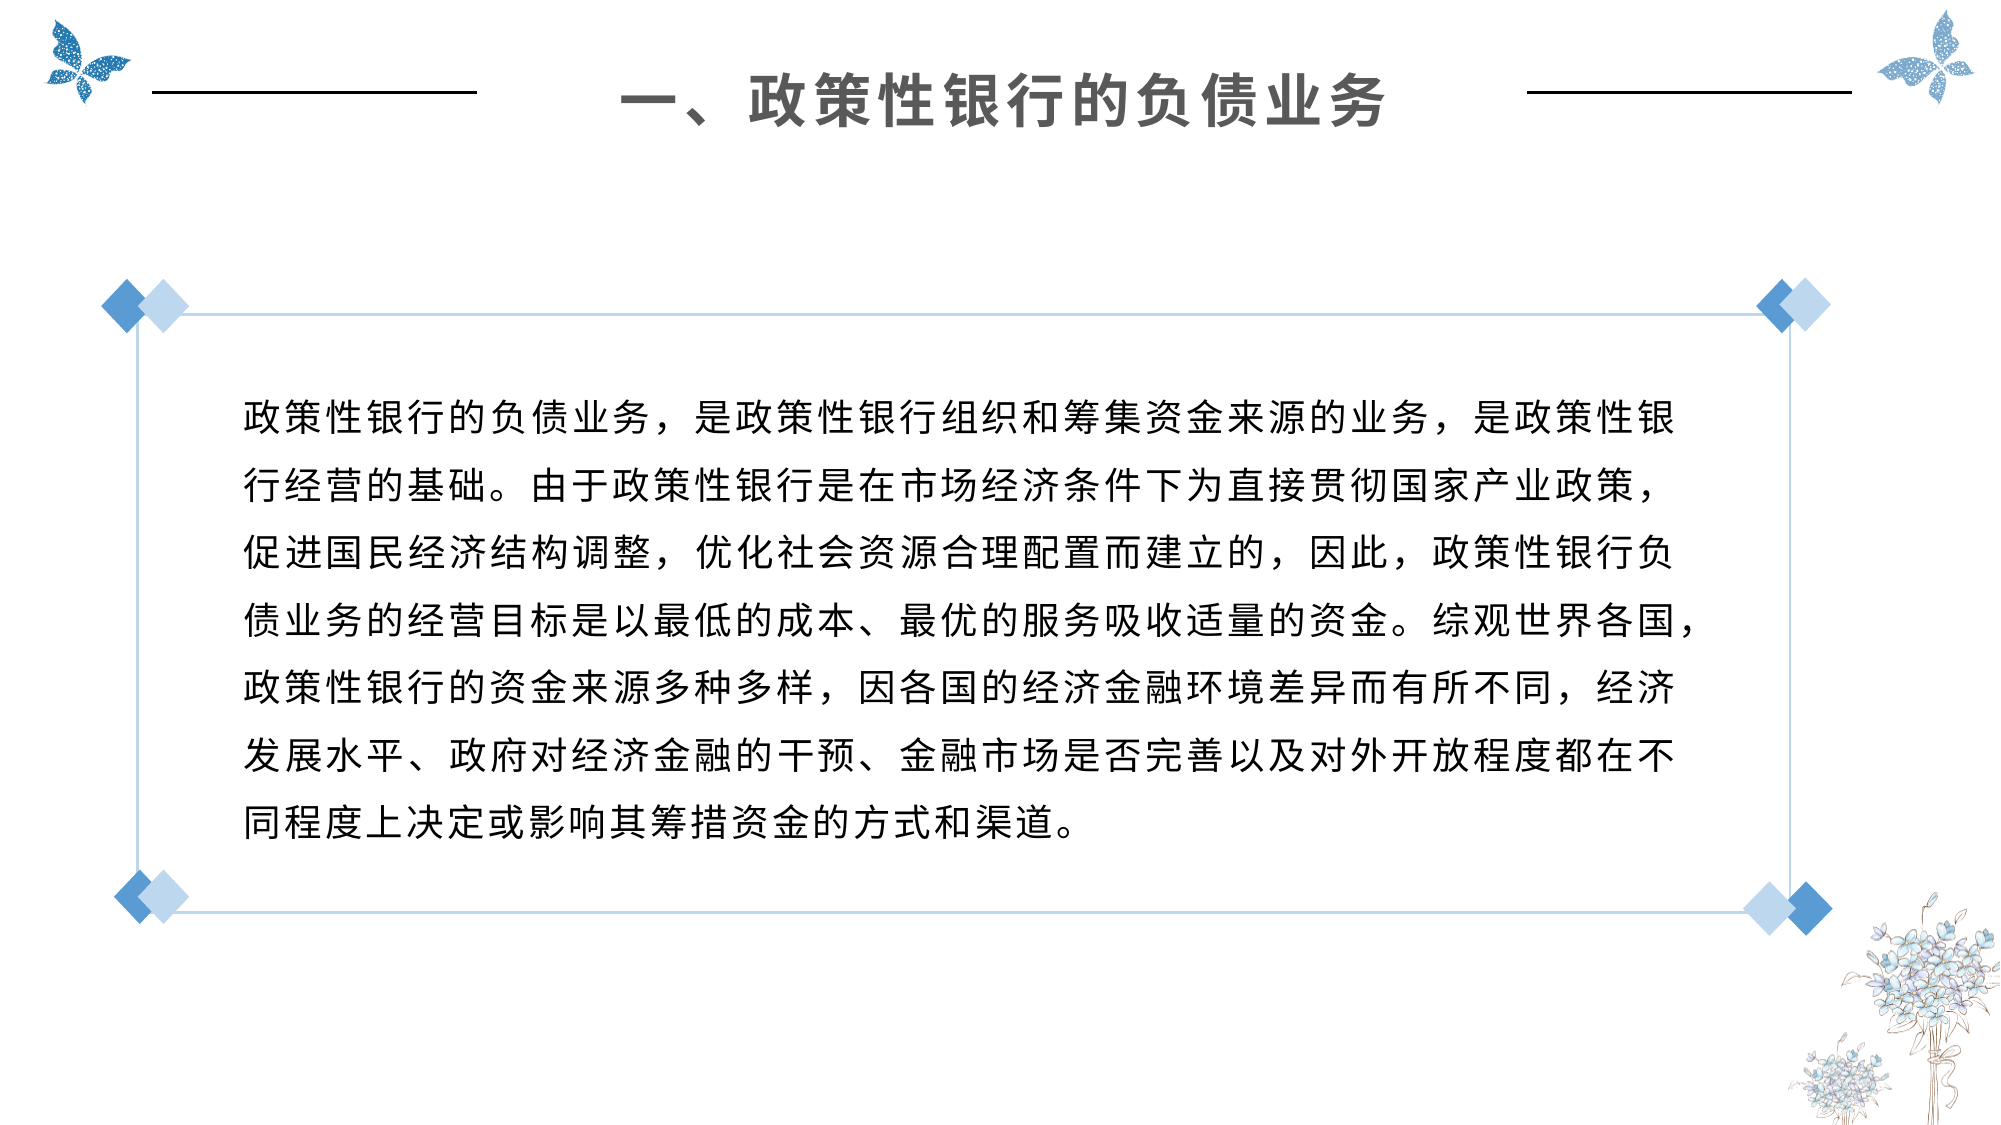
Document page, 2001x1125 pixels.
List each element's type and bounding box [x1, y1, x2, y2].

text_box [101, 277, 1833, 936]
text_box [151, 55, 1852, 142]
picture [1788, 892, 2000, 1125]
